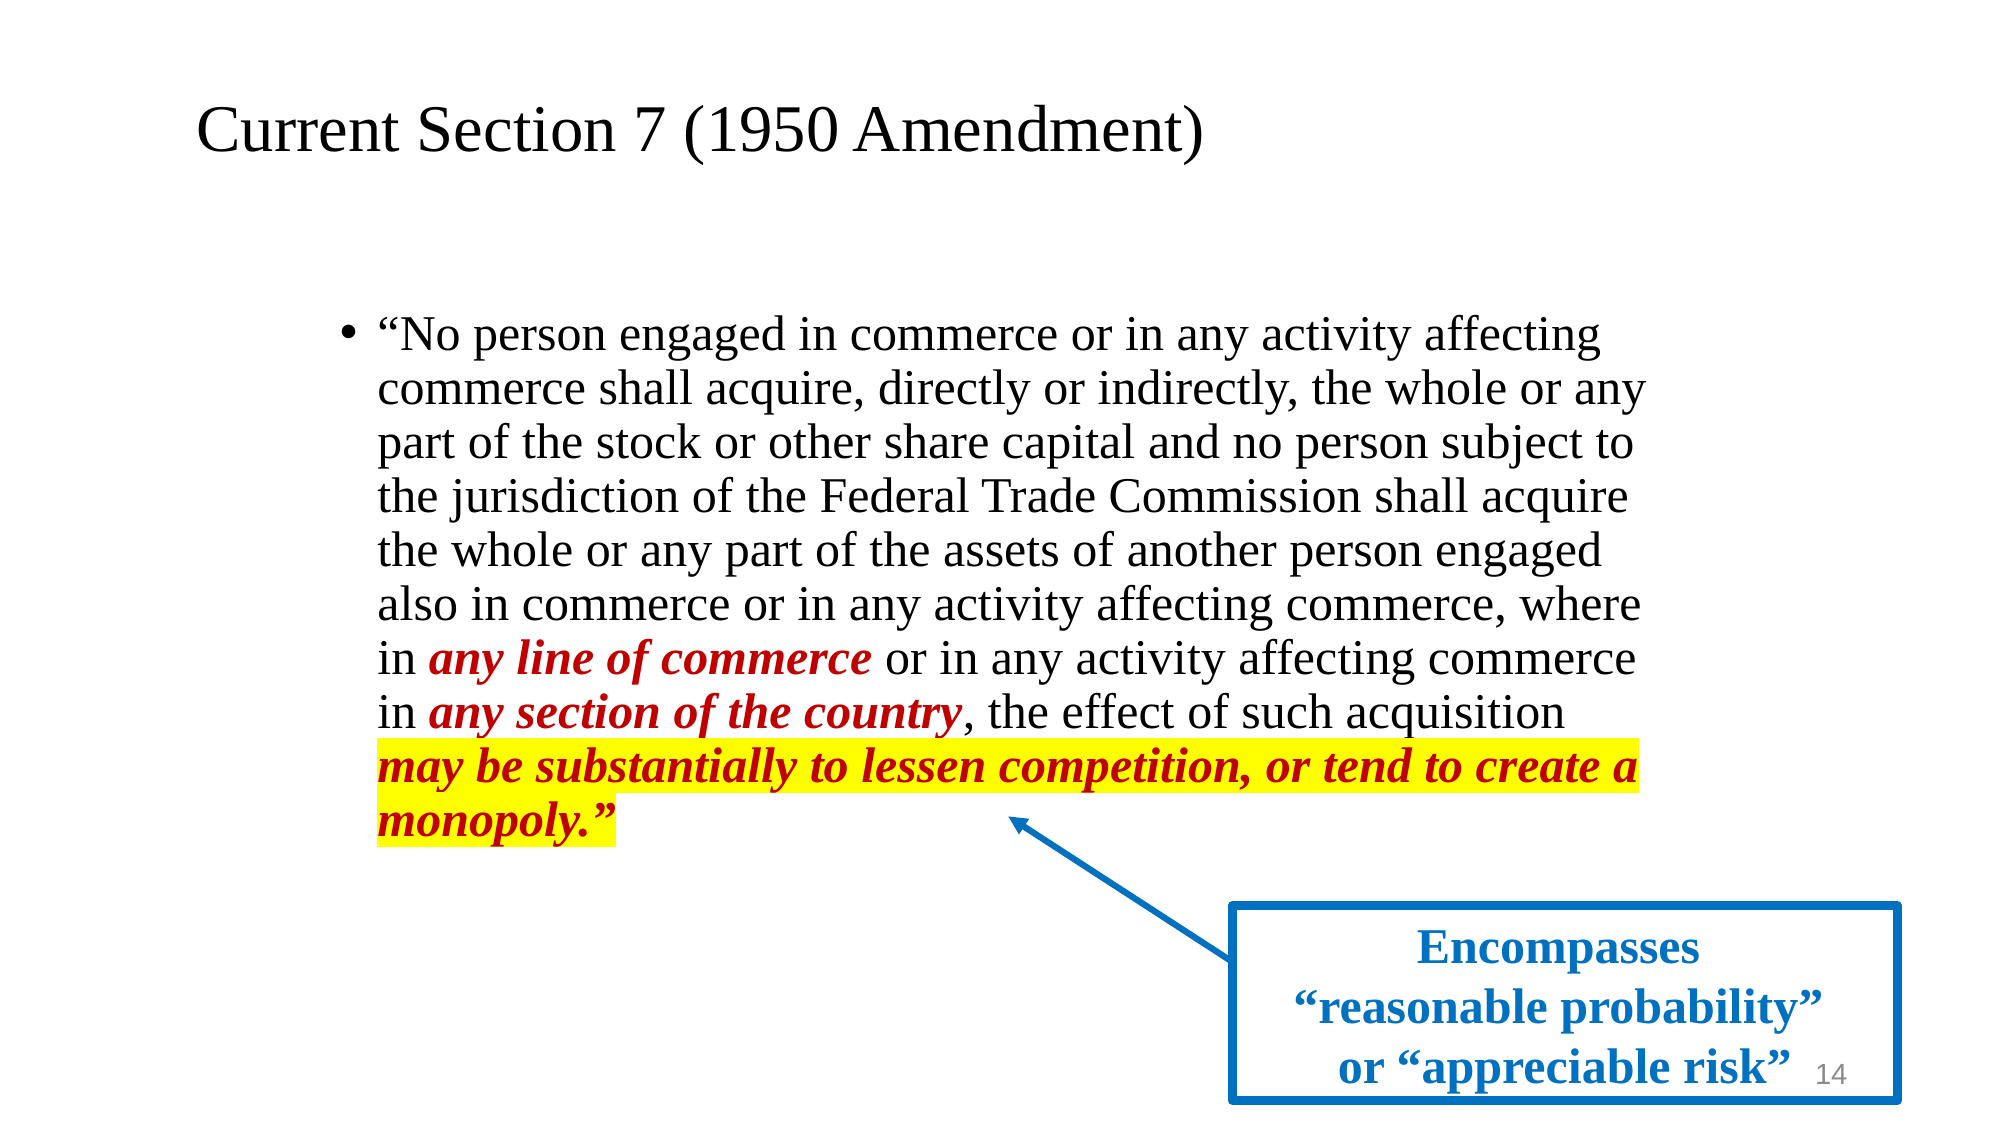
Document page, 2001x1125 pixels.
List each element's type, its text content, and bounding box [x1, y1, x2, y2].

title Current Section 7 (1950 Amendment) [181, 68, 1836, 192]
list “No person engaged in commerce or in any activity affecting commerce shall acquire, directly or indirectly, the whole or any part of the stock or other share capital and no person subject to the jurisdiction of the Federal Trade Commission shall acquire the whole or any part of the assets of another person engaged also in commerce or in any activity affecting commerce, where in any line of commerce or in any activity affecting commerce in any section of the country, the effect of such acquisition may be substantially to lessen competition, or tend to create a monopoly.” [324, 299, 1675, 871]
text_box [1008, 816, 1233, 962]
text_box Encompasses “reasonable probability” or “appreciable risk” [1232, 905, 1898, 1101]
